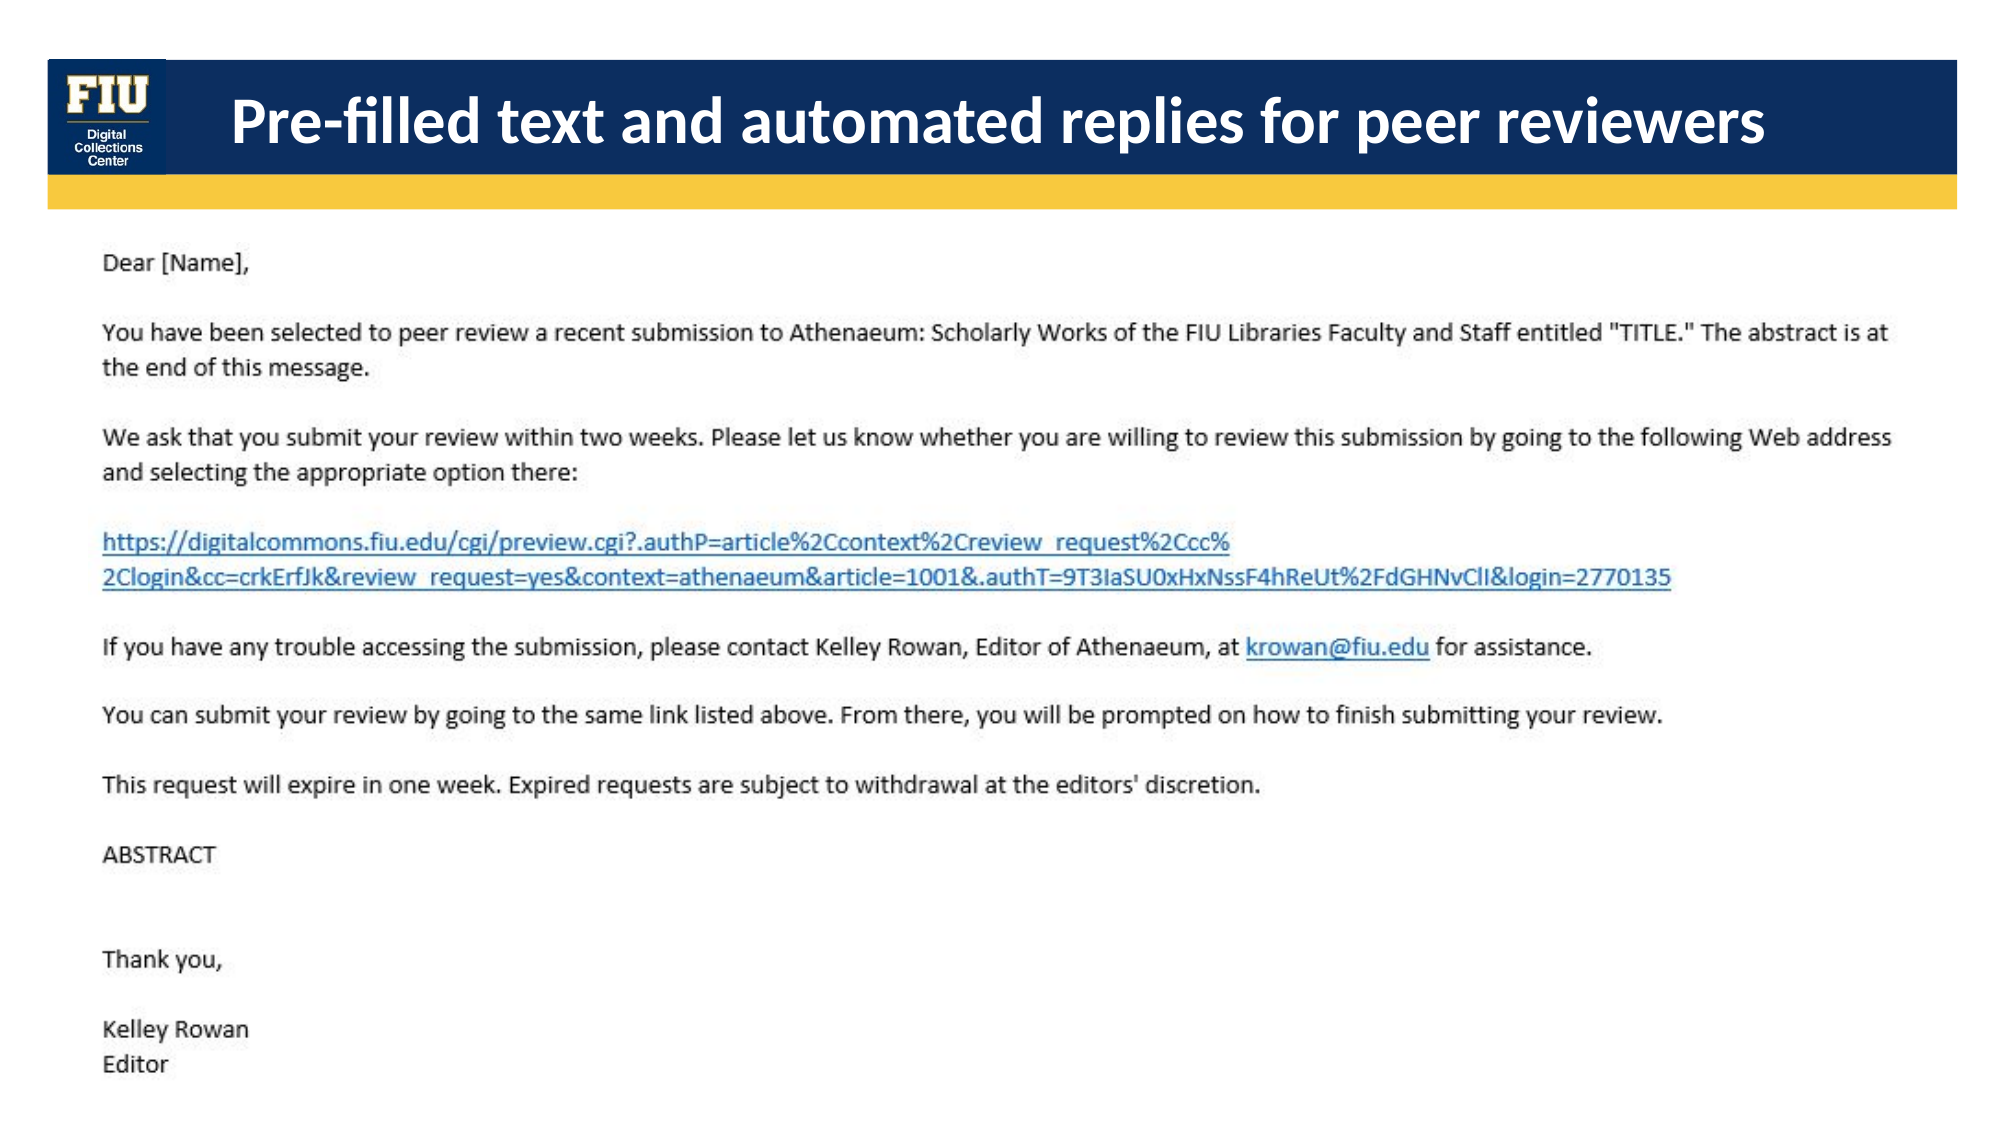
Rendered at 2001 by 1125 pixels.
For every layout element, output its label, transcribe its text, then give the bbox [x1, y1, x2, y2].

text_box [47, 174, 1958, 210]
text_box Pre-filled text and automated replies for peer reviewers [216, 69, 1876, 164]
title [166, 59, 1958, 174]
picture [49, 59, 166, 177]
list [88, 242, 1907, 1095]
